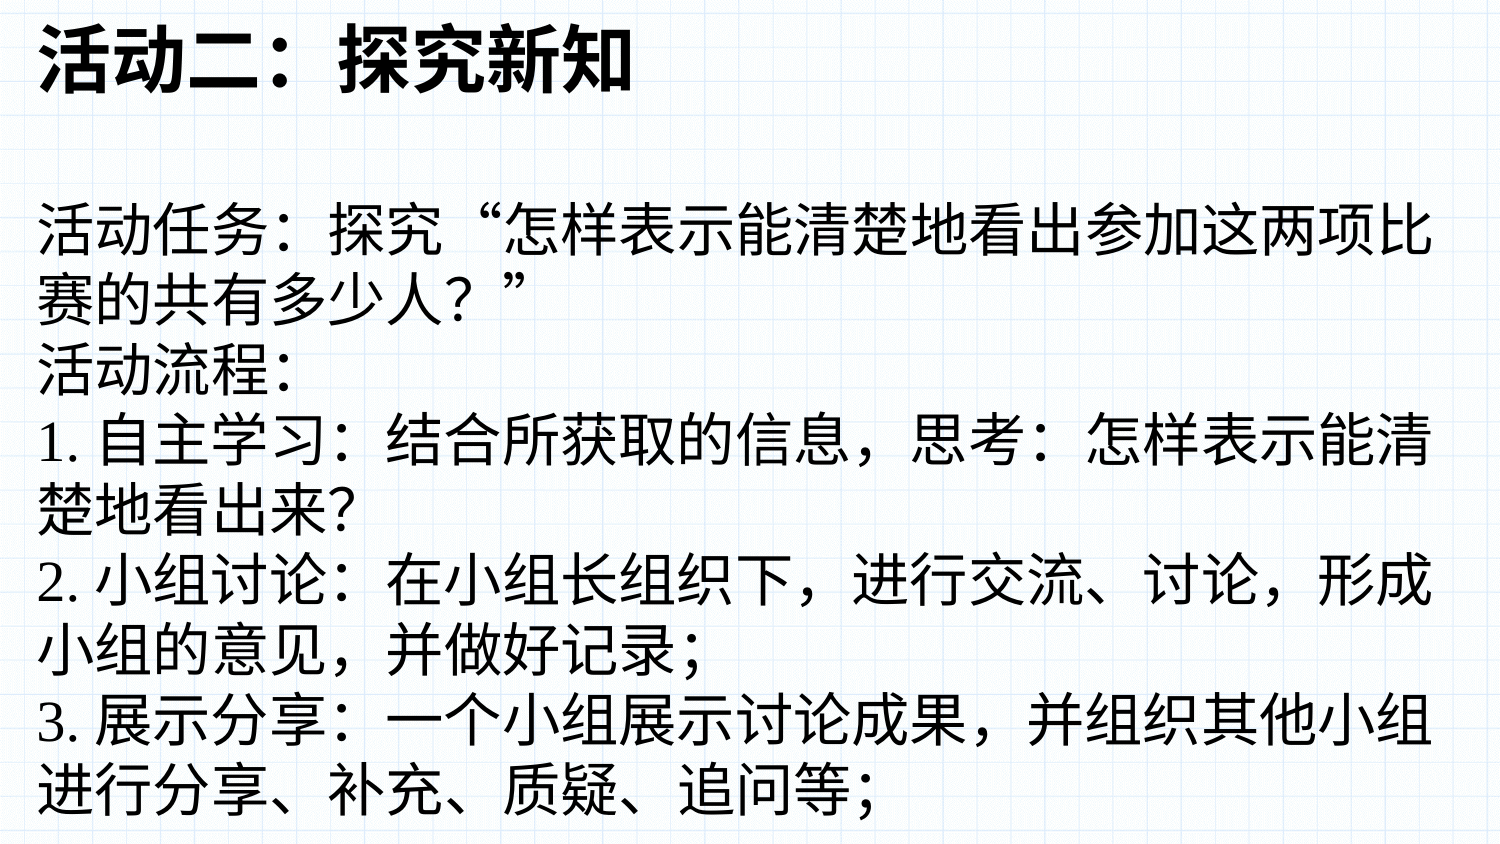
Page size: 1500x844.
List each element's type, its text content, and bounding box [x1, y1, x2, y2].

picture [0, 0, 1500, 844]
text_box 活动二：探究新知 活动任务：探究“怎样表示能清楚地看出参加这两项比赛的共有多少人？” 活动流程： 1.自主学习：结合所获取的信息，思考：怎样表示能清楚地看出来？ 2.小组讨论：在小组长组织下，进行交流、讨论，形成小组的意见，并做好记录； 3.展示分享：一个小组展示讨论成果，并组织其他小组进行分享、补充、质疑、追问等； [21, 5, 1469, 831]
